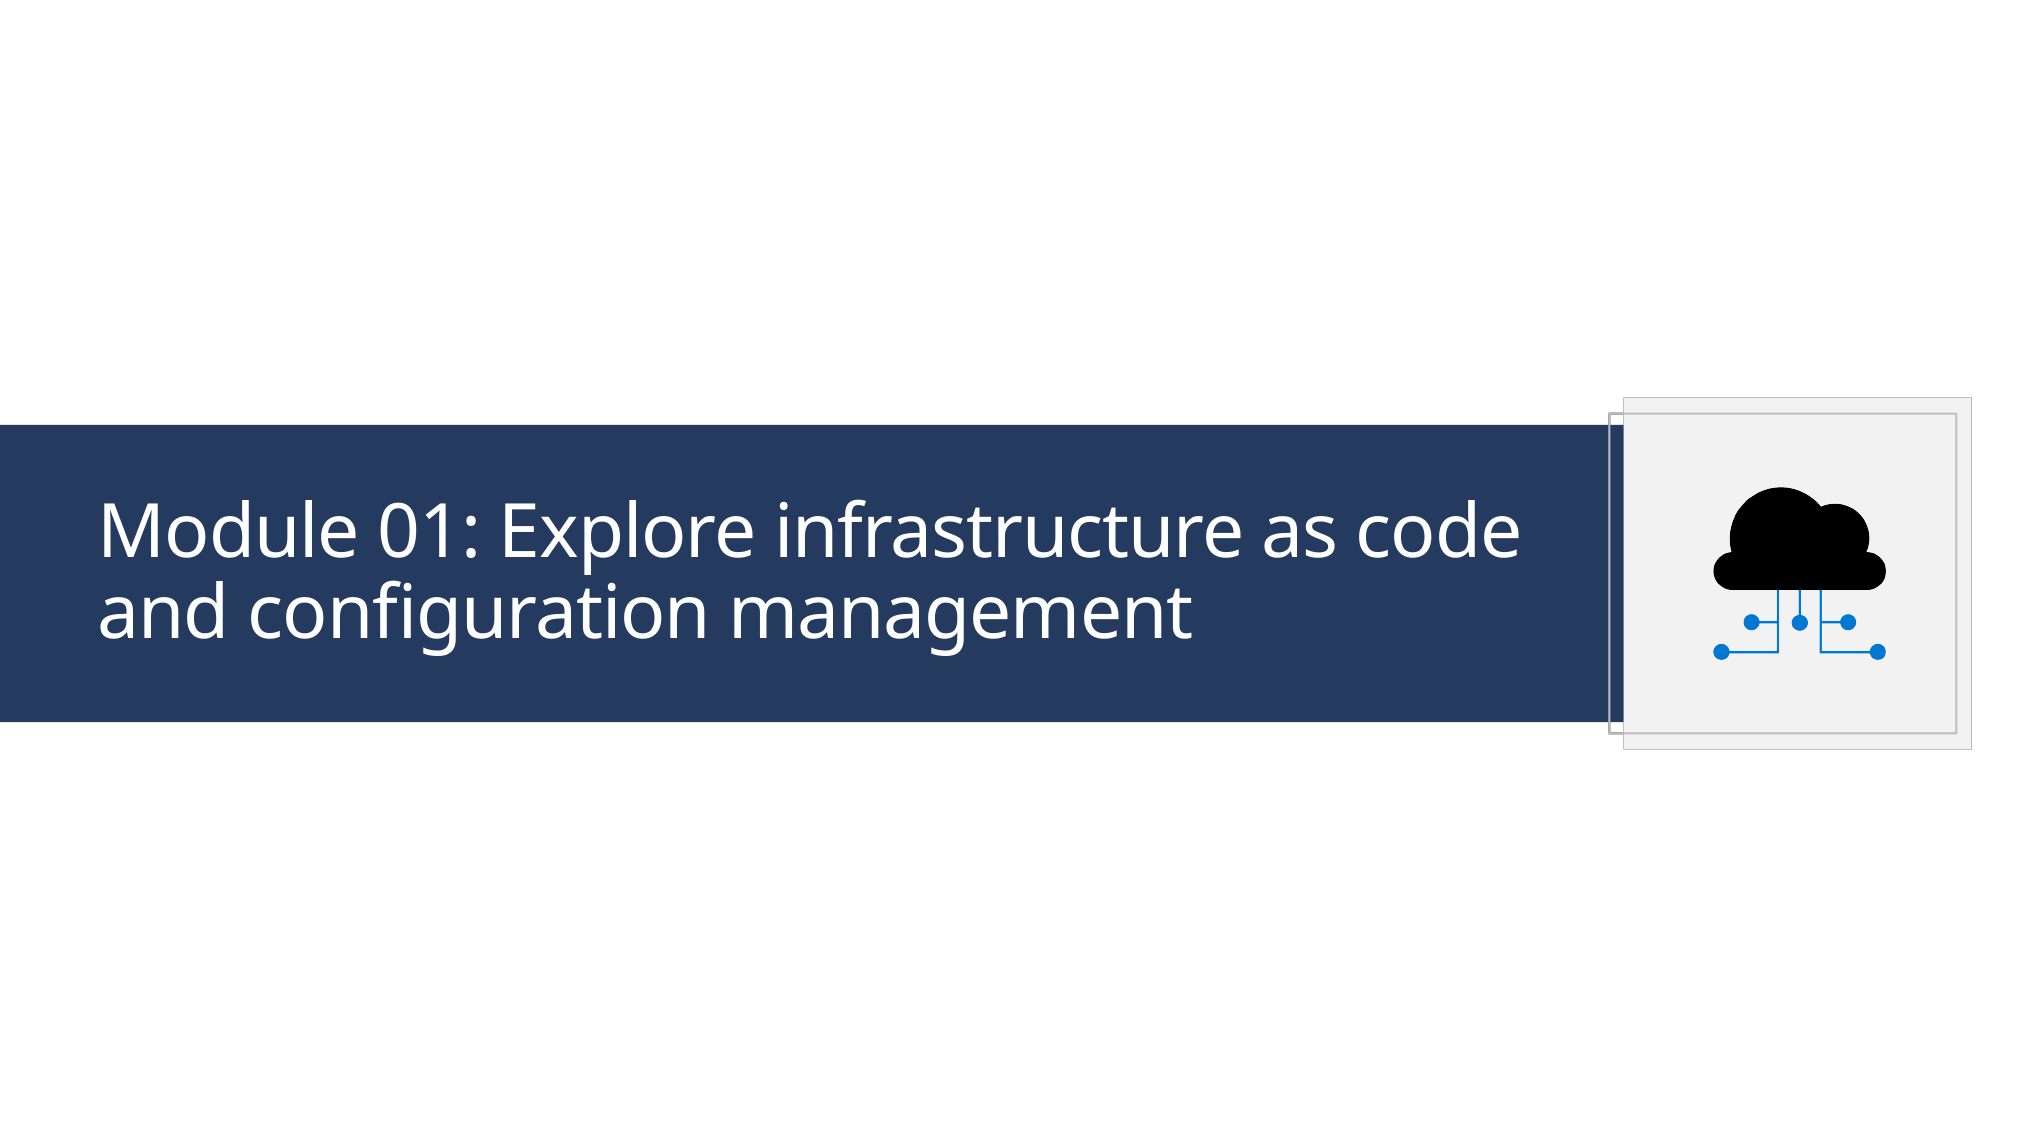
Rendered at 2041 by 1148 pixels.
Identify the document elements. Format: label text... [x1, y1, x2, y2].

picture [0, 0, 2041, 1148]
title Module 01: Explore infrastructure as code and configuration management [97, 491, 1586, 656]
